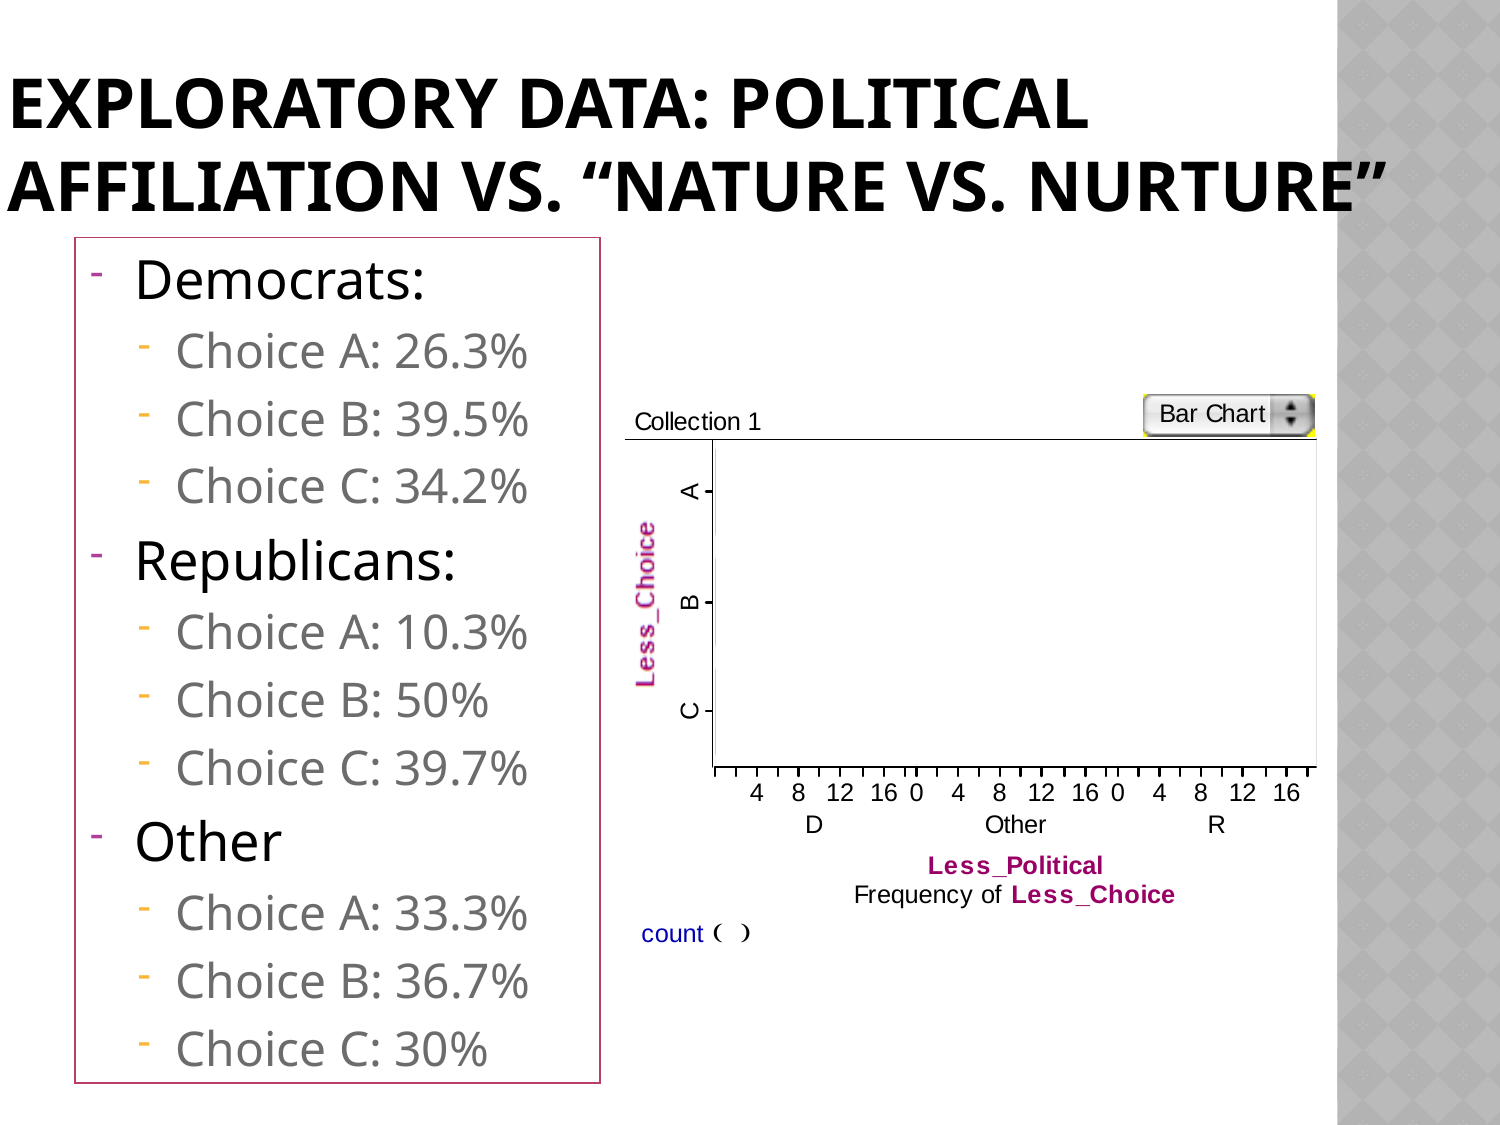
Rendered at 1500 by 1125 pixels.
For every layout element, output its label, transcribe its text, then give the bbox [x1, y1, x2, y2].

title Exploratory Data: political Affiliation vs. “nature vs. Nurture” [0, 37, 1400, 225]
picture [624, 387, 1320, 955]
list Democrats: Choice A: 26.3% Choice B: 39.5% Choice C: 34.2% Republicans: Choice A: 10.3% Choice B: 50% Choice C: 39.7% Other Choice A: 33.3% Choice B: 36.7% Choice C: 30% [74, 237, 601, 1084]
